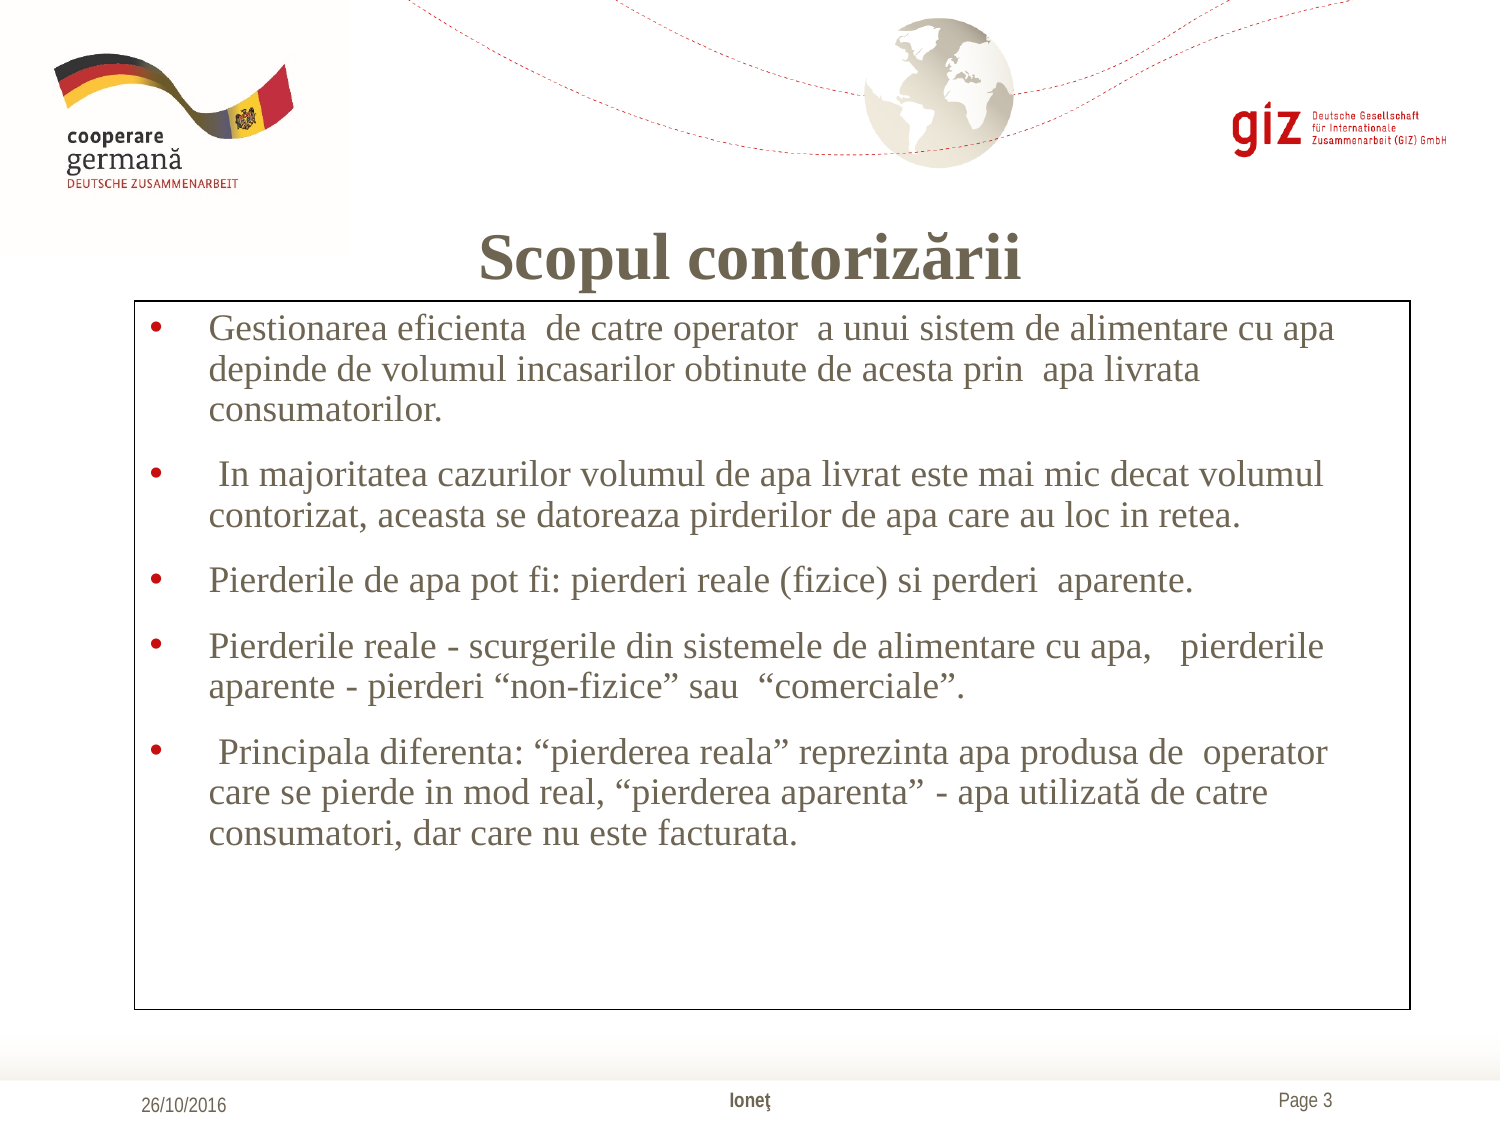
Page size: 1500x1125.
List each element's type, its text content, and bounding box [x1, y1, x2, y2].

picture [0, 0, 1500, 256]
list Gestionarea eficienta de catre operator a unui sistem de alimentare cu apa depinde de volumul incasarilor obtinute de acesta prin apa livrata consumatorilor. In majoritatea cazurilor volumul de apa livrat este mai mic decat volumul contorizat, aceasta se datoreaza pirderilor de apa care au loc in retea. Pierderile de apa pot fi: pierderi reale (fizice) si perderi aparente. Pierderile reale - scurgerile din sistemele de alimentare cu apa, pierderile aparente - pierderi “non-fizice” sau “comerciale”. Principala diferenta: “pierderea reala” reprezinta apa produsa de operator care se pierde in mod real, “pierderea aparenta” - apa utilizată de catre consumatori, dar care nu este facturata. [134, 300, 1411, 1010]
title Scopul contorizării [147, 204, 1353, 300]
picture [0, 959, 1500, 1081]
text_box 26/10/2016 [126, 1084, 339, 1125]
text_box Ioneţ [469, 1079, 1031, 1120]
